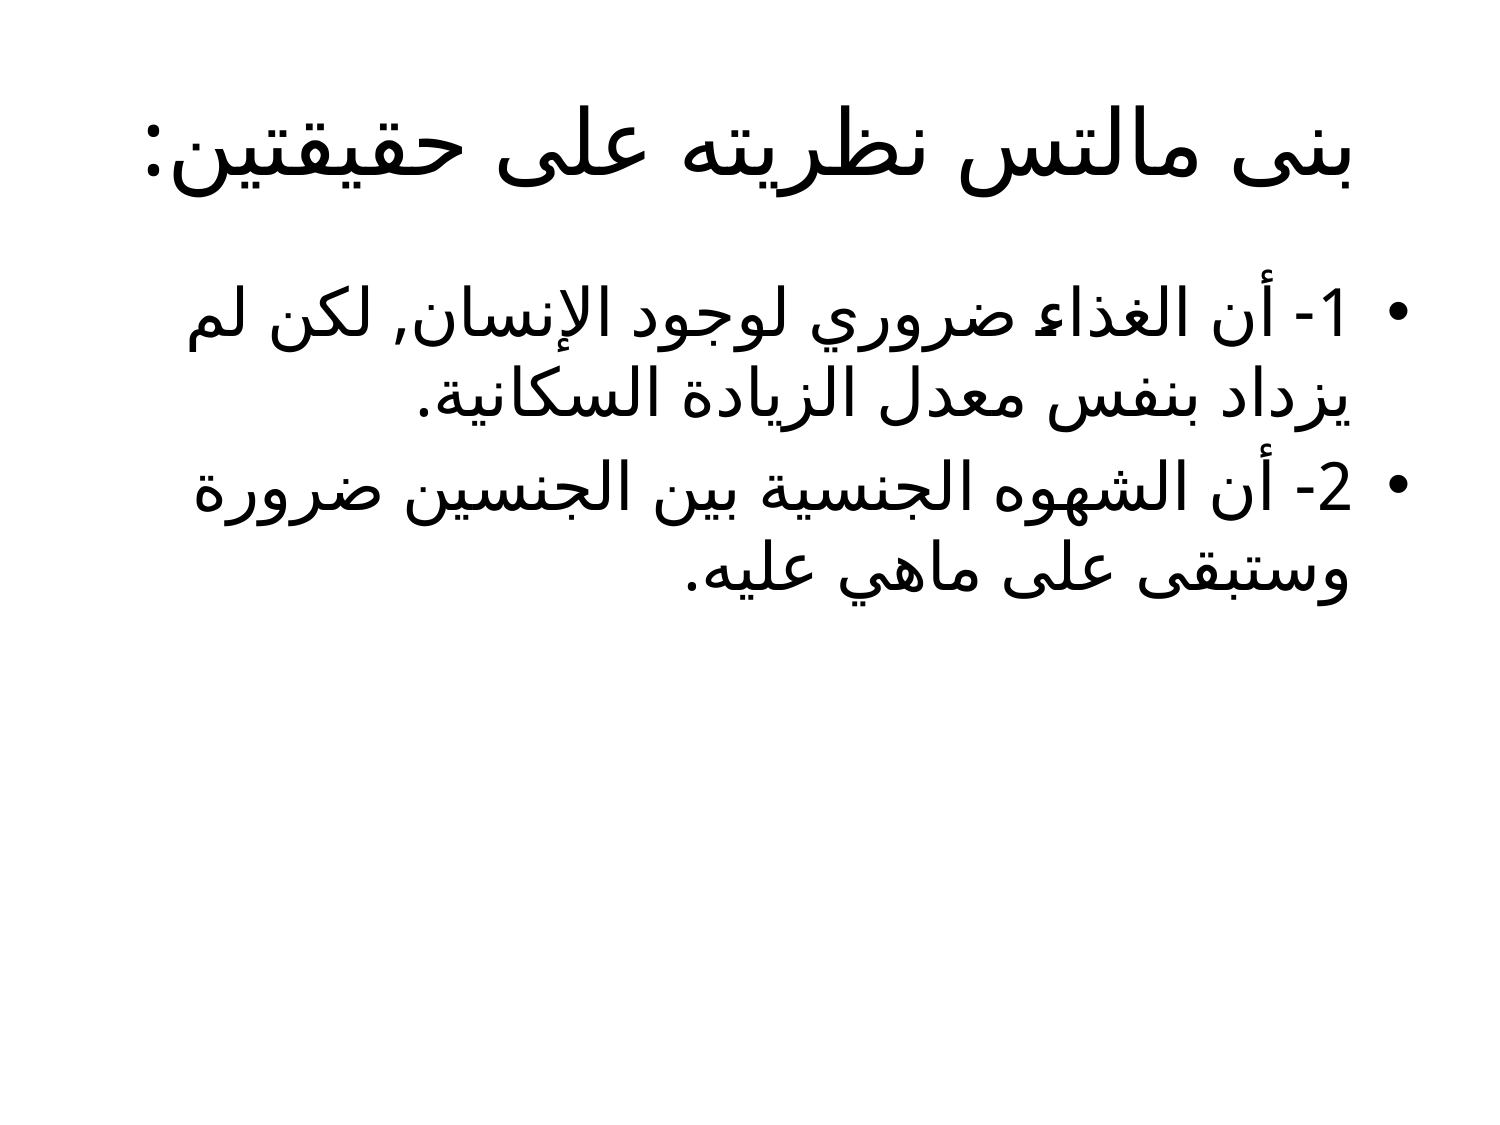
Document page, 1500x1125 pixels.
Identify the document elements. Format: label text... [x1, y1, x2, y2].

title بنى مالتس نظريته على حقيقتين: [75, 45, 1425, 233]
list 1- أن الغذاء ضروري لوجود الإنسان, لكن لم يزداد بنفس معدل الزيادة السكانية. 2- أن الشهوه الجنسية بين الجنسين ضرورة وستبقى على ماهي عليه. [75, 262, 1425, 1005]
